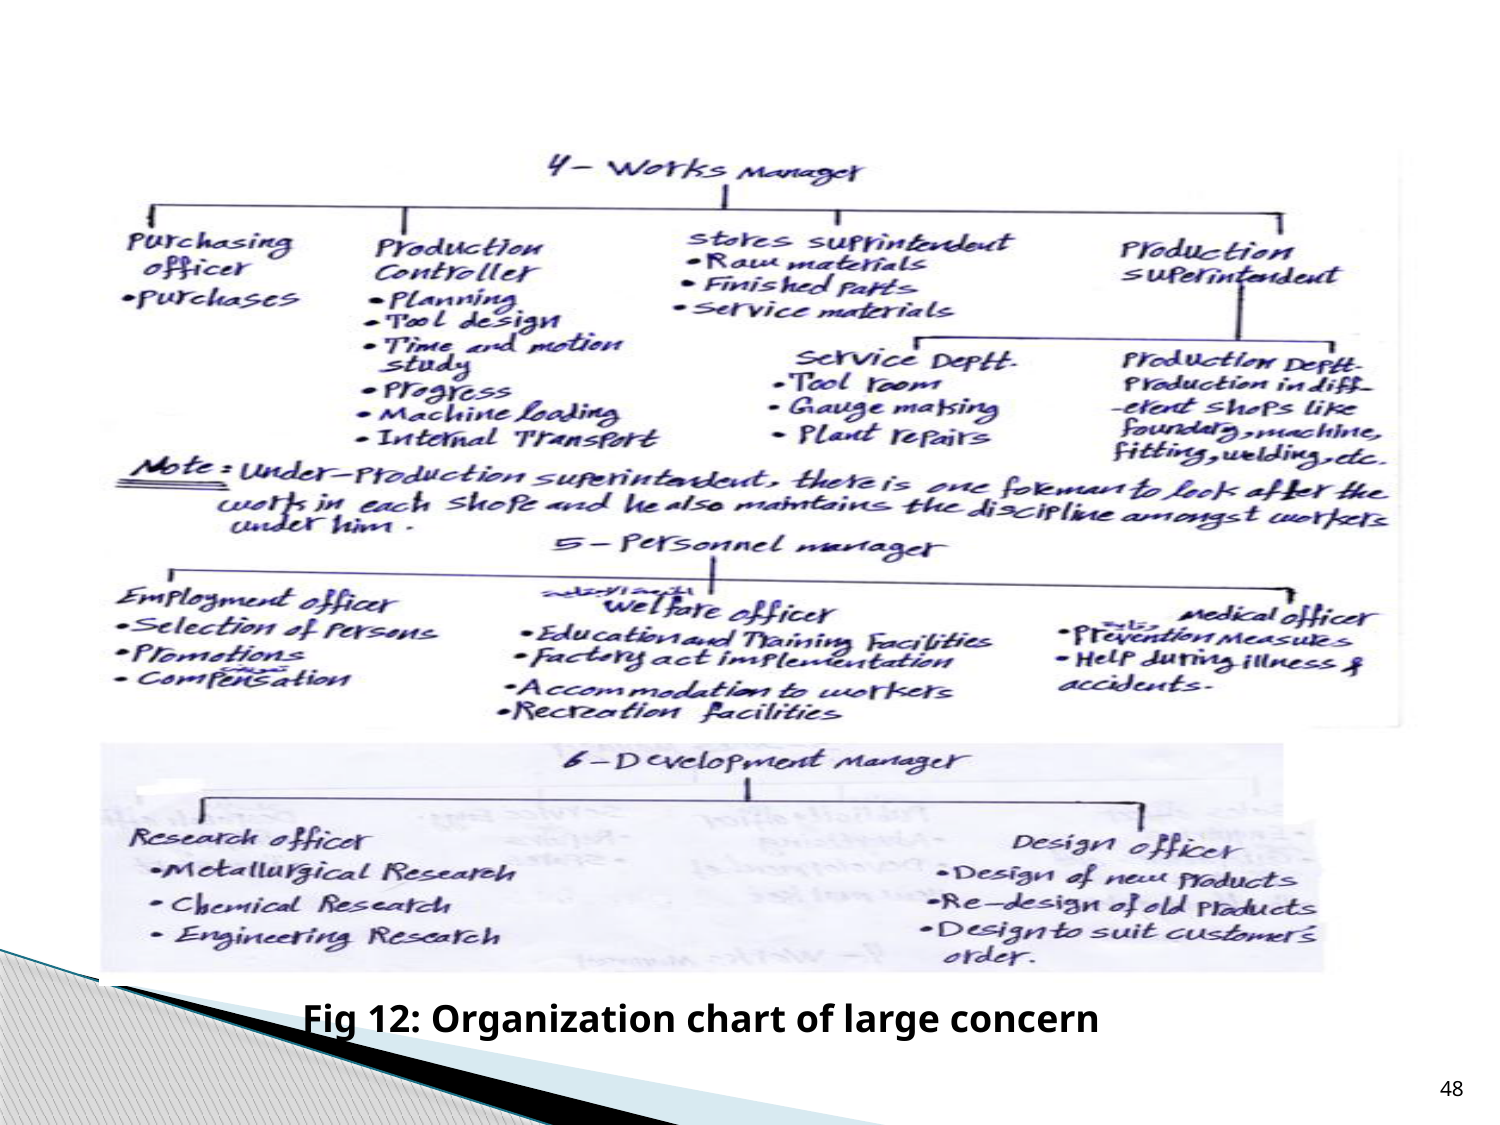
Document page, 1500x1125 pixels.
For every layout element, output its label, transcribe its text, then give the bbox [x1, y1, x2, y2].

slide_number 48 [1418, 1051, 1479, 1112]
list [99, 149, 1426, 986]
text_box Fig 12: Organization chart of large concern [287, 998, 1175, 1048]
